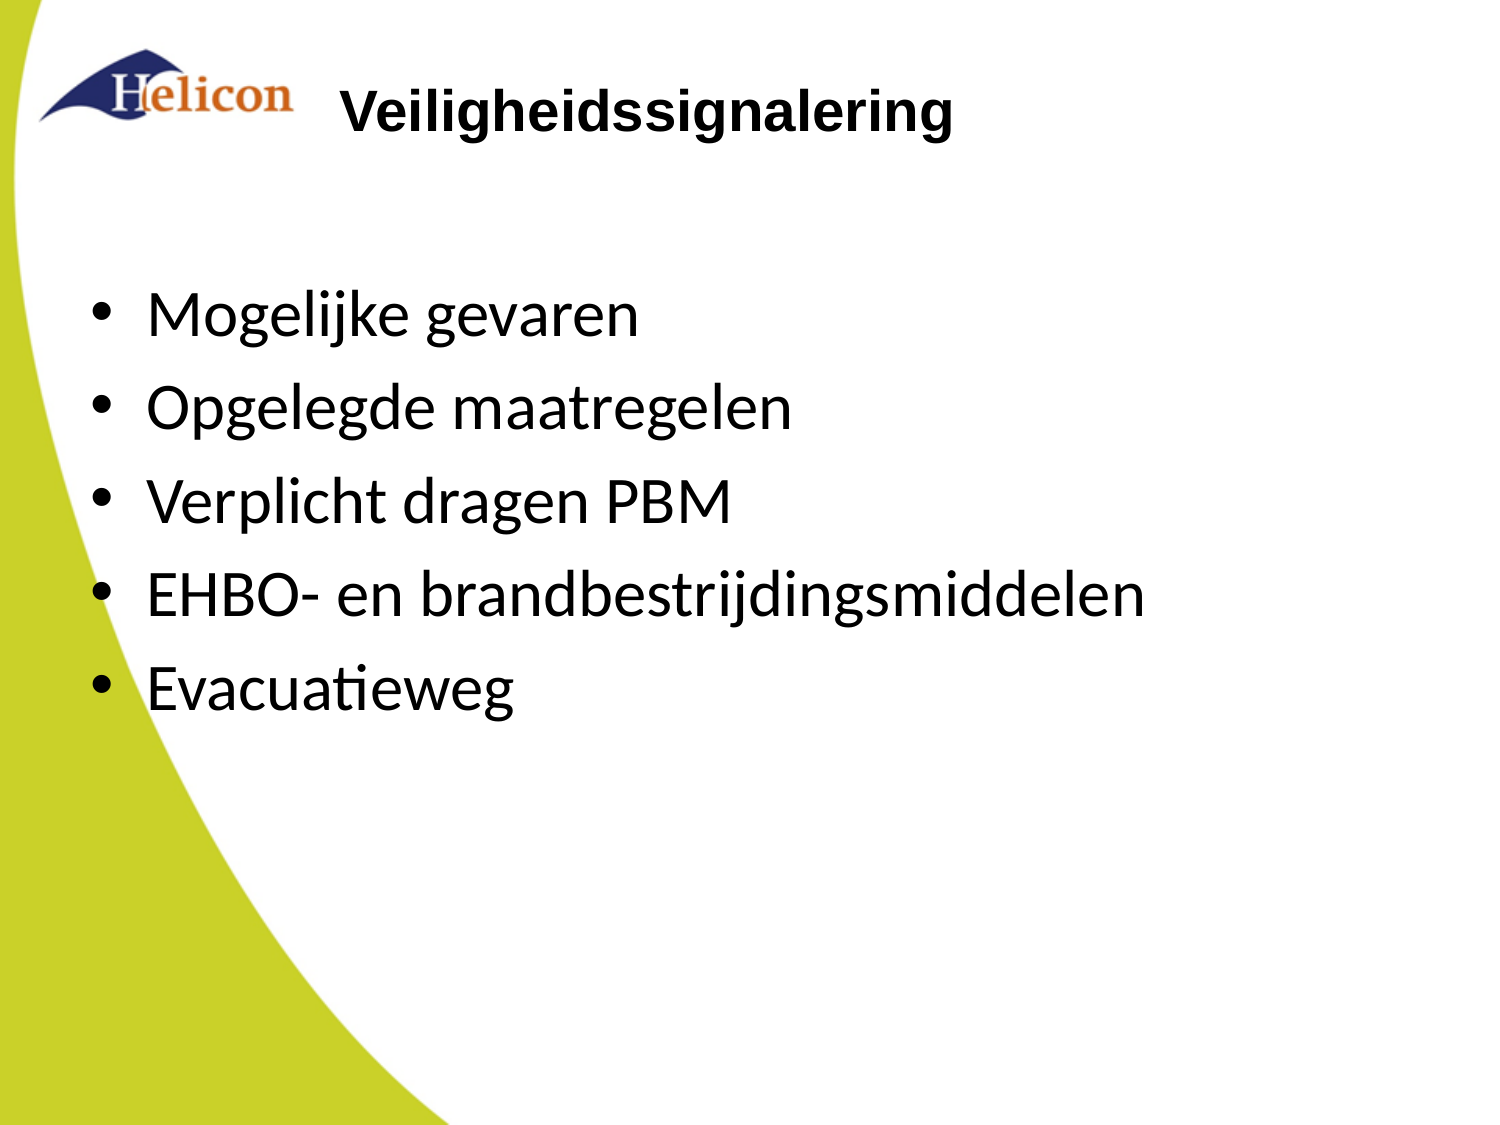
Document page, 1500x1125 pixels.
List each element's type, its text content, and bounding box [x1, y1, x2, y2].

picture [0, 0, 1500, 1125]
title Veiligheidssignalering [324, 54, 1415, 161]
list Mogelijke gevaren Opgelegde maatregelen Verplicht dragen PBM EHBO- en brandbestrijdingsmiddelen Evacuatieweg [75, 262, 1425, 1005]
